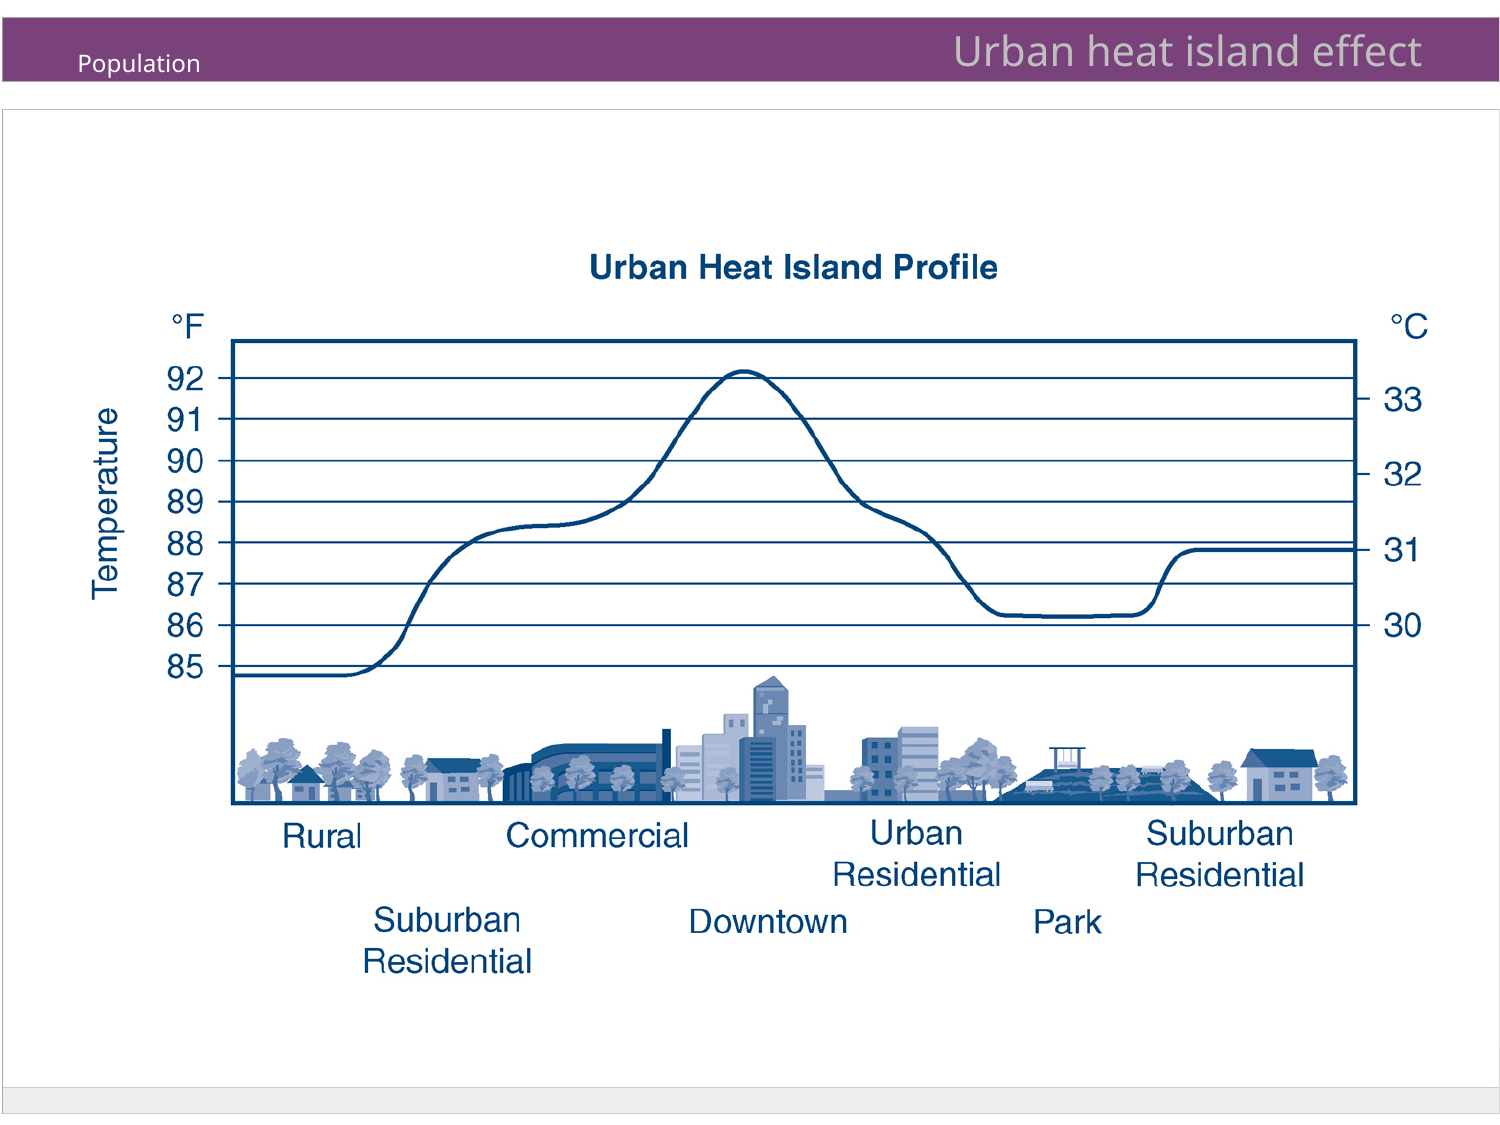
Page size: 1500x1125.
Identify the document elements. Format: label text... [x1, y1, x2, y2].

title Urban heat island effect [587, 24, 1438, 75]
picture [0, 12, 1500, 1114]
